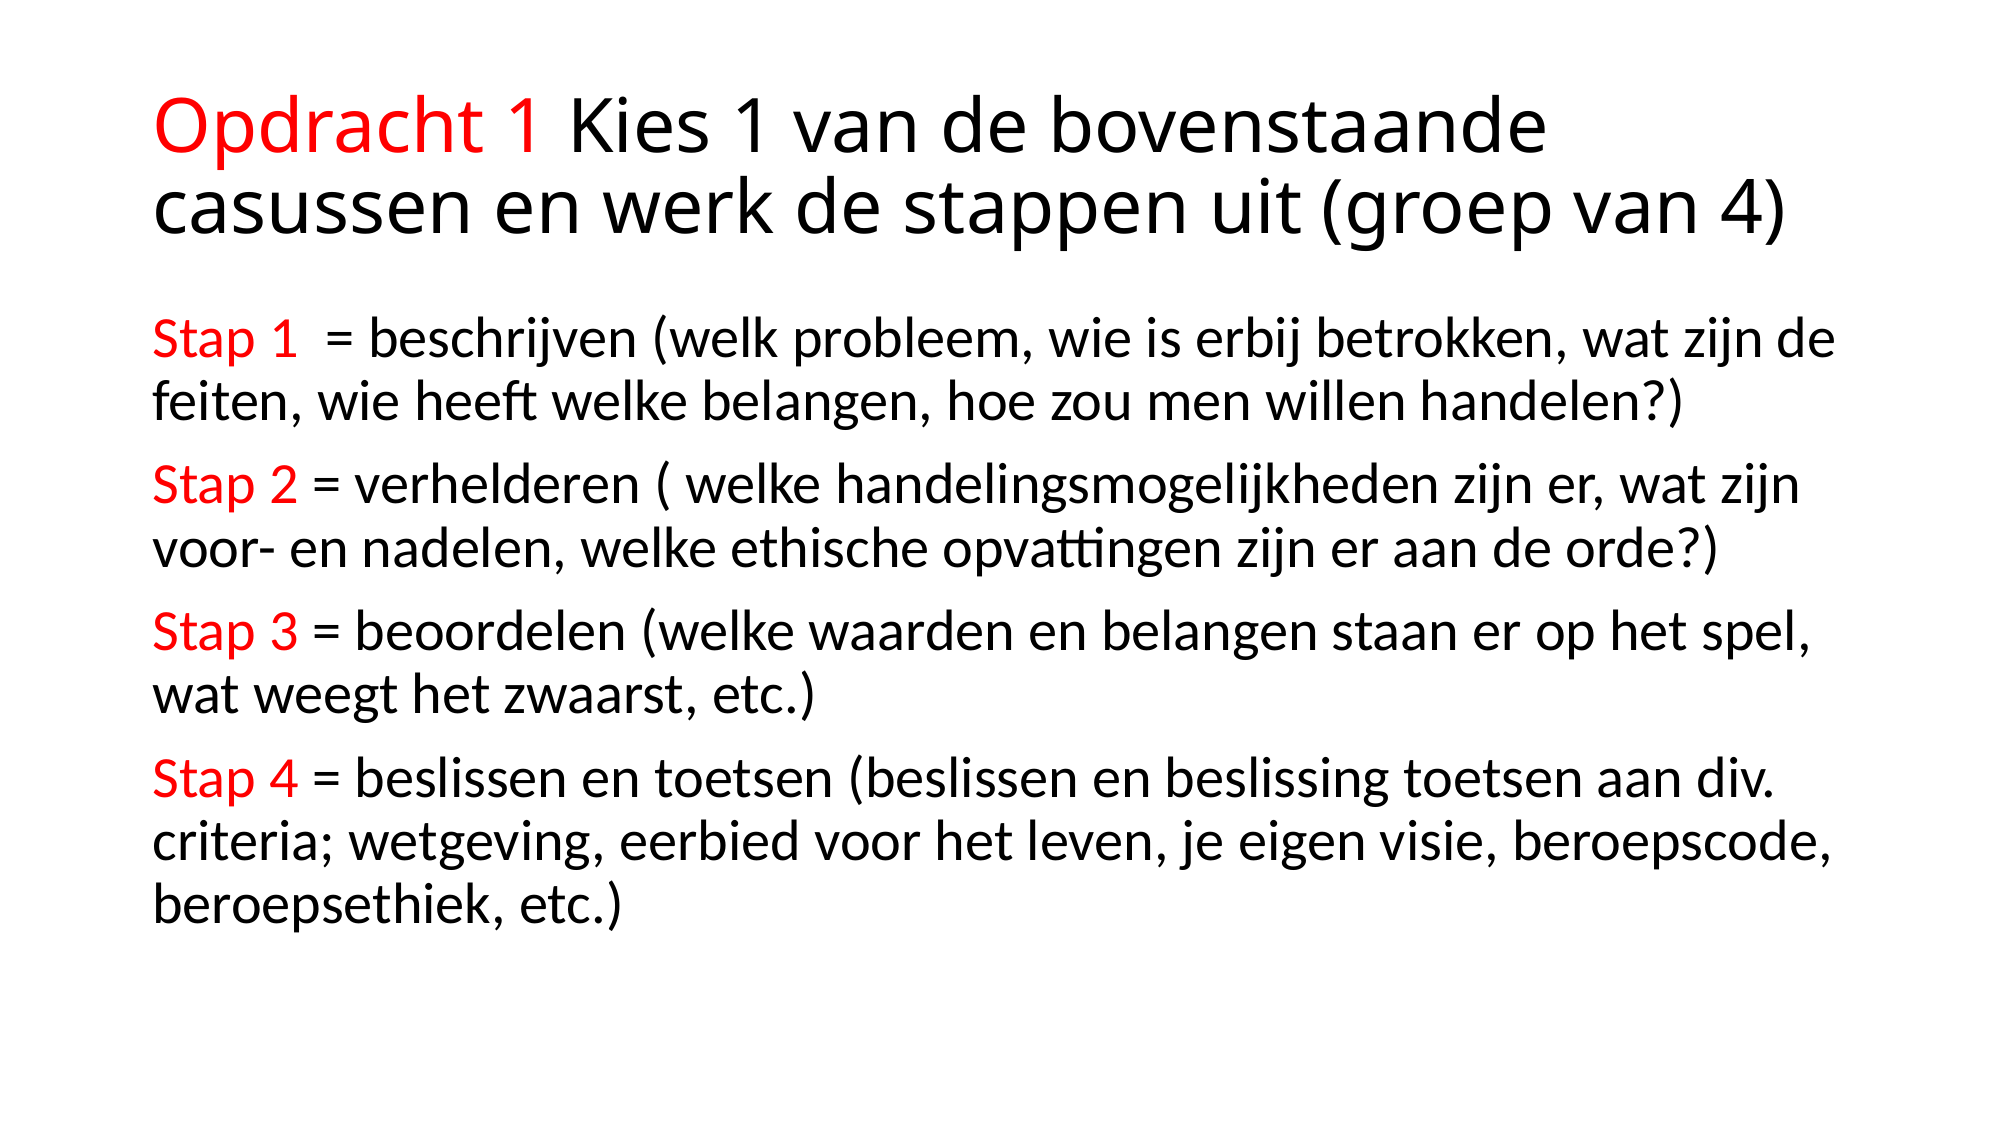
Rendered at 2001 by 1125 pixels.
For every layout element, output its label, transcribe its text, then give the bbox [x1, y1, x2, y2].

title Opdracht 1 Kies 1 van de bovenstaande casussen en werk de stappen uit (groep van 4) [137, 59, 1863, 278]
list Stap 1 = beschrijven (welk probleem, wie is erbij betrokken, wat zijn de feiten, wie heeft welke belangen, hoe zou men willen handelen?) Stap 2 = verhelderen ( welke handelingsmogelijkheden zijn er, wat zijn voor- en nadelen, welke ethische opvattingen zijn er aan de orde?) Stap 3 = beoordelen (welke waarden en belangen staan er op het spel, wat weegt het zwaarst, etc.) Stap 4 = beslissen en toetsen (beslissen en beslissing toetsen aan div. criteria; wetgeving, eerbied voor het leven, je eigen visie, beroepscode, beroepsethiek, etc.) [137, 299, 1863, 1014]
